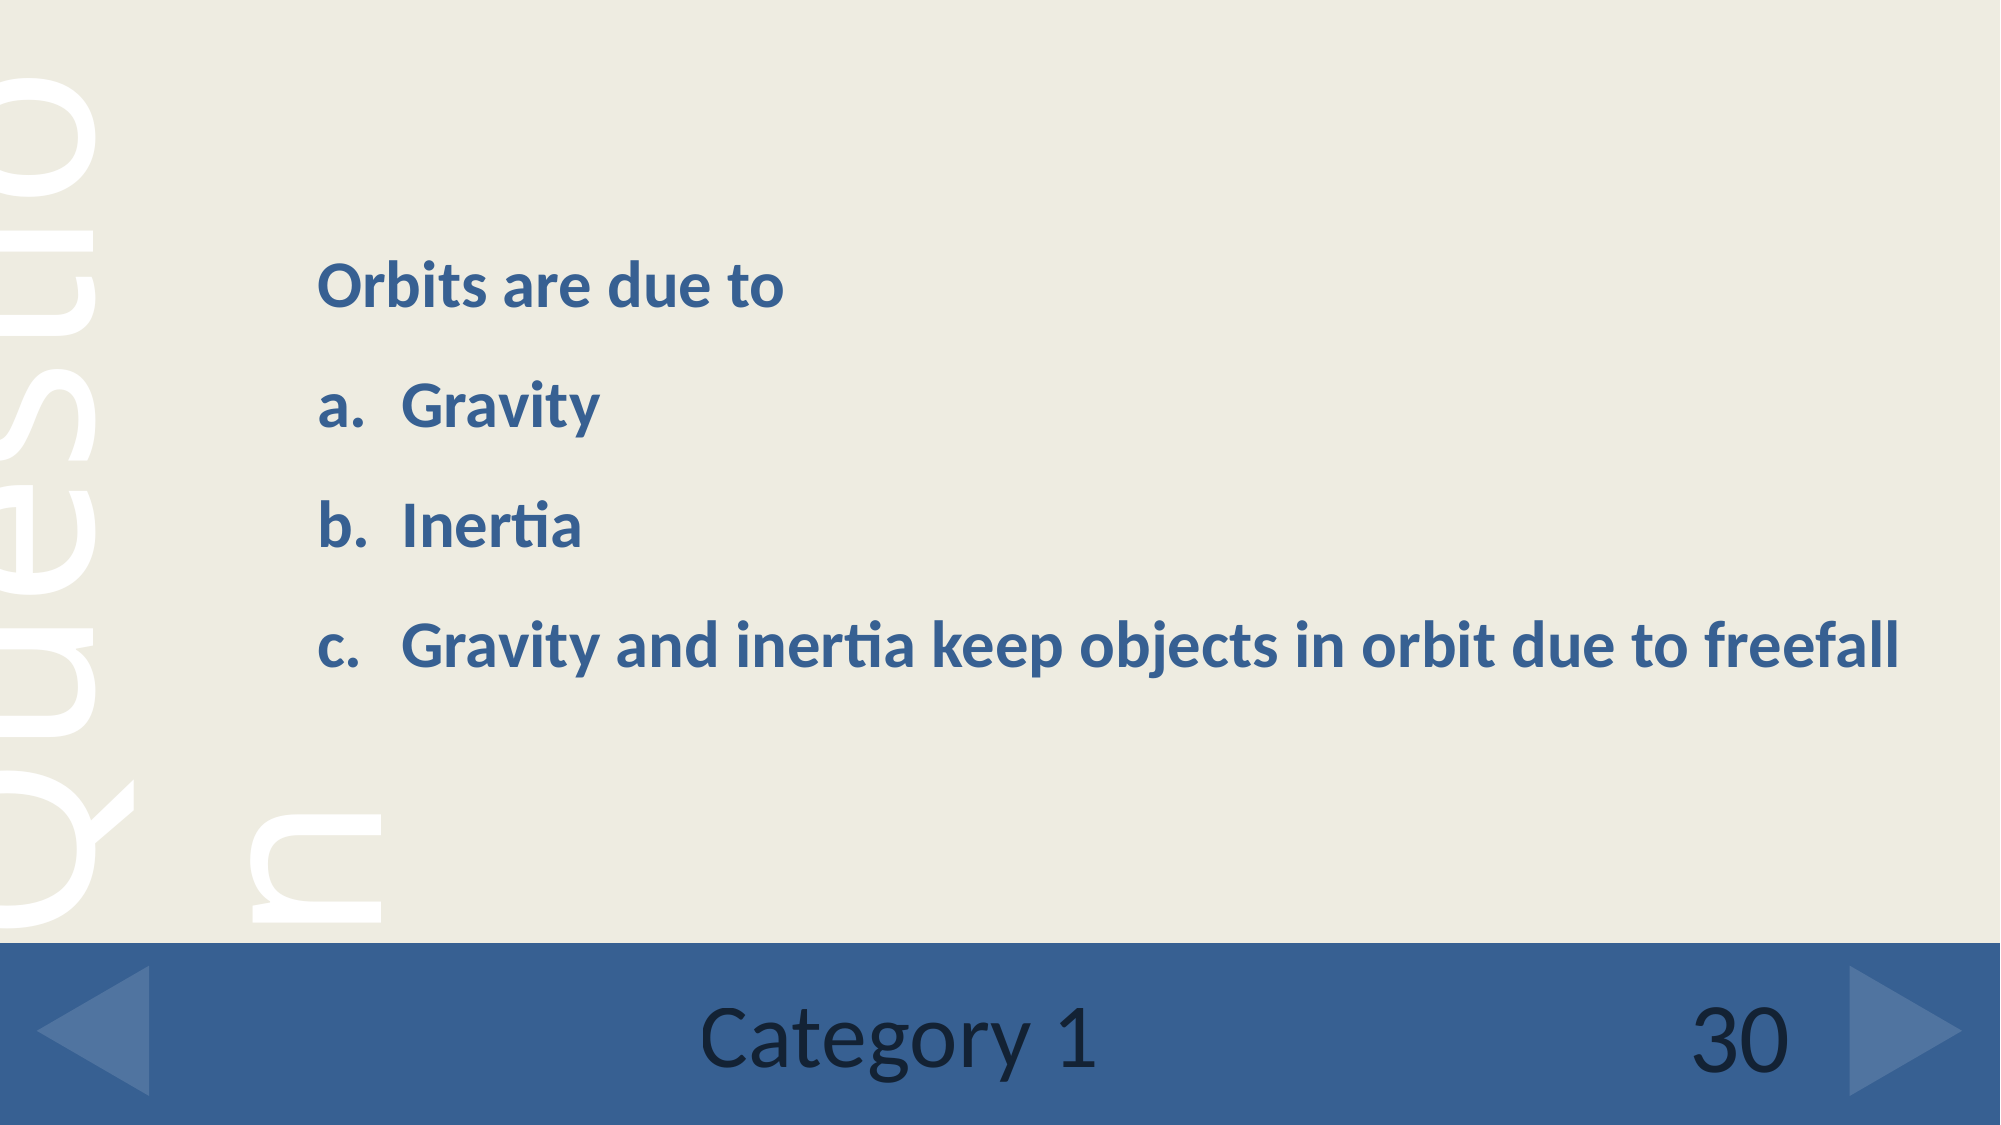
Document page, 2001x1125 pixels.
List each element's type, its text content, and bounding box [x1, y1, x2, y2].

list Orbits are due to Gravity Inertia Gravity and inertia keep objects in orbit due to freefall [302, 111, 1935, 850]
list 30 [1800, 967, 1806, 1097]
title Category 1 [0, 937, 1800, 1125]
